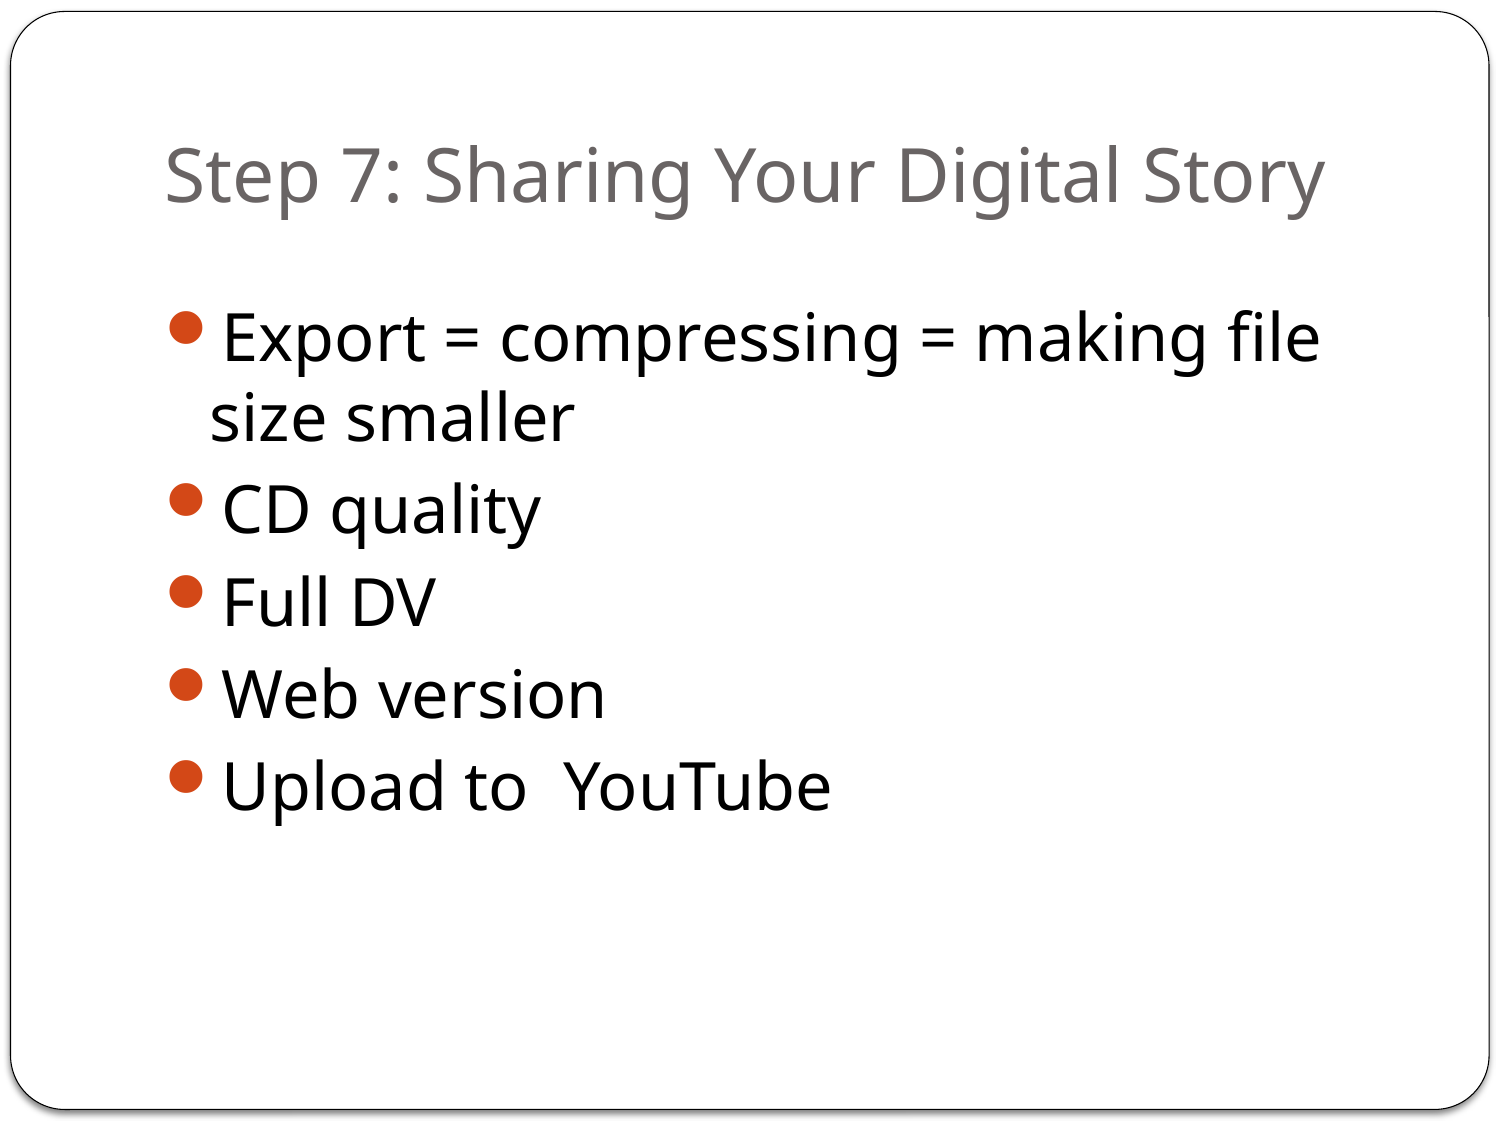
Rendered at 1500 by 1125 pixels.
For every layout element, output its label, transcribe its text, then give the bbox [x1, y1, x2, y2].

list Export = compressing = making file size smaller CD quality Full DV Web version Upload to YouTube [150, 287, 1425, 988]
title Step 7: Sharing Your Digital Story [150, 45, 1425, 233]
